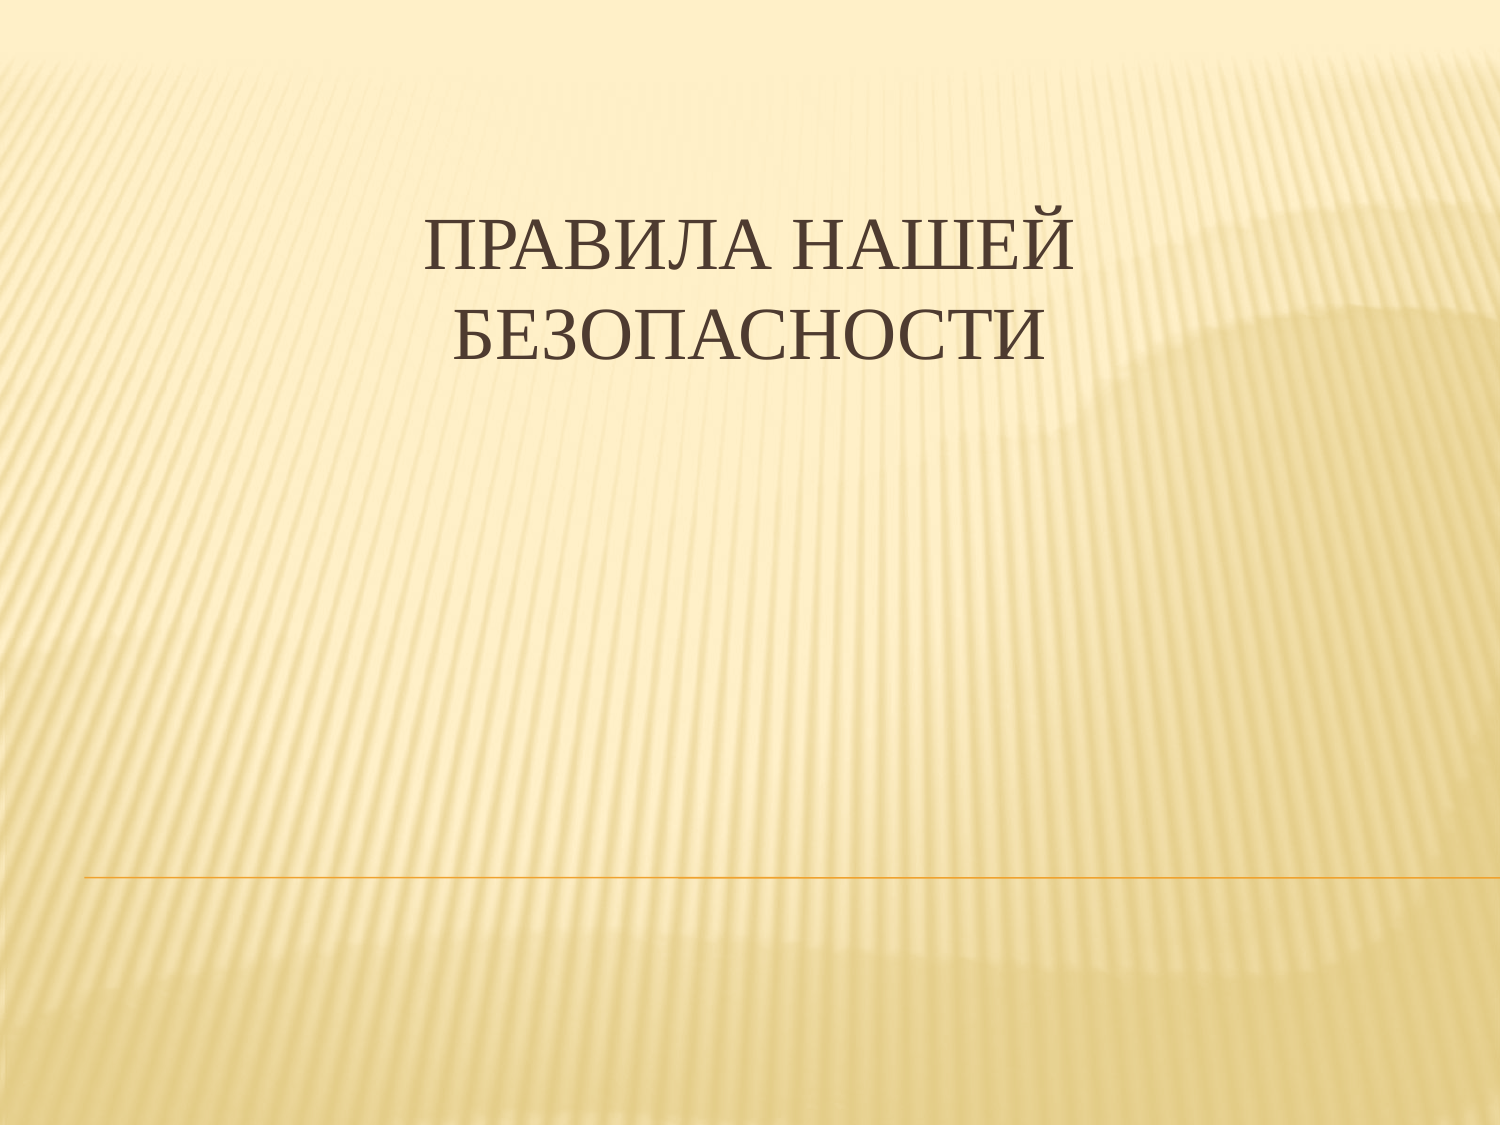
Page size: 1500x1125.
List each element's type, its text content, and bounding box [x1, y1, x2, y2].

title ПРАВИЛА НАШЕЙ БЕЗОПАСНОСТИ [112, 187, 1388, 598]
